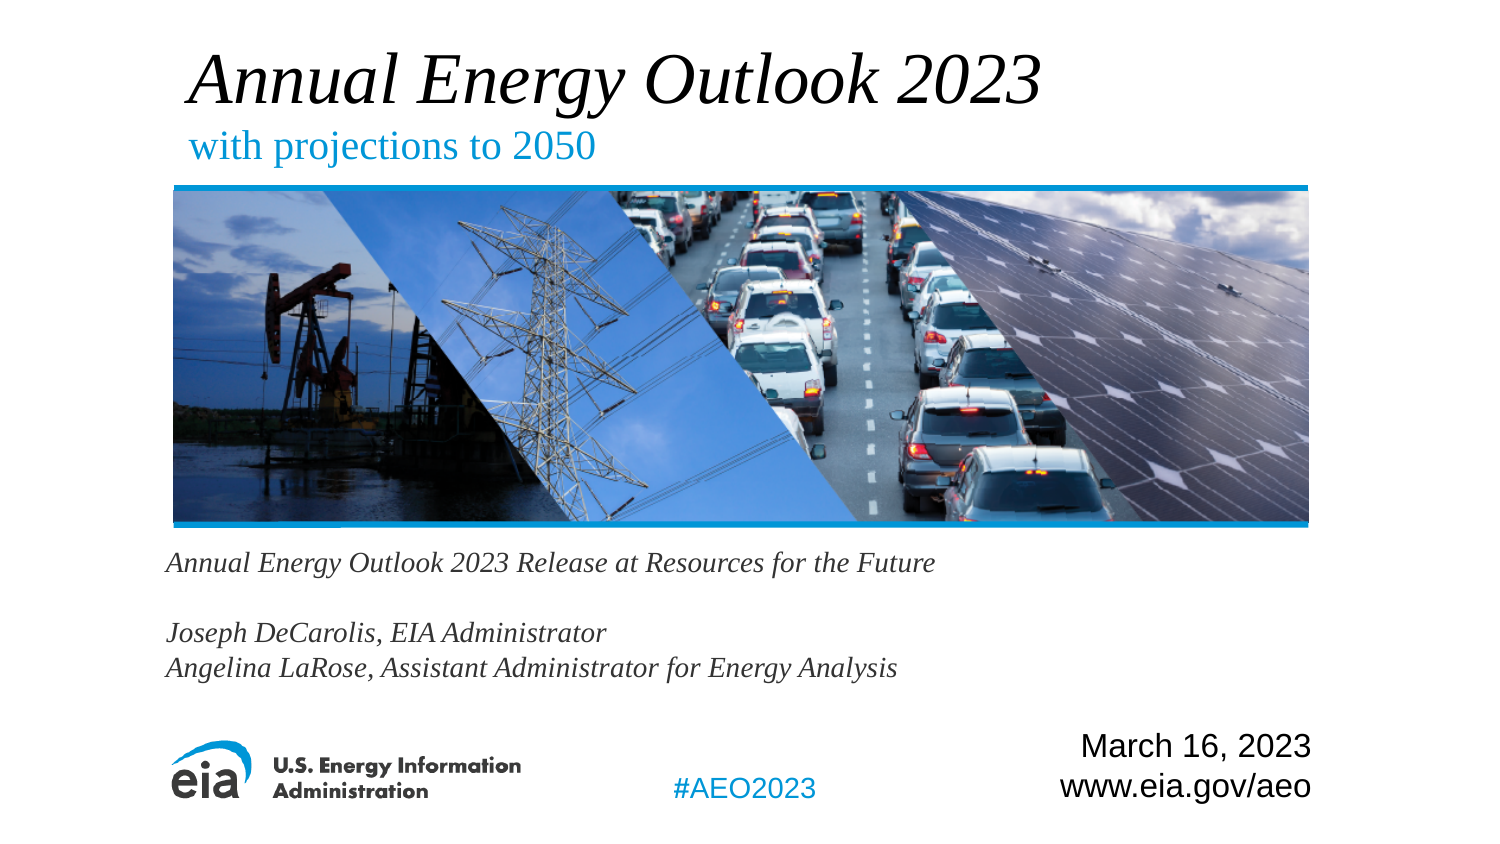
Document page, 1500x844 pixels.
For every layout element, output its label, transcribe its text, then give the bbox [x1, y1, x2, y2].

picture [162, 730, 529, 813]
text_box #AEO2023 [533, 762, 962, 812]
text_box March 16, 2023 www.eia.gov/aeo [927, 734, 1327, 812]
text_box Annual Energy Outlook 2023 with projections to 2050 [173, 22, 1367, 176]
text_box Annual Energy Outlook 2023 Release at Resources for the Future Joseph DeCarolis, EIA Administrator Angelina LaRose, Assistant Administrator for Energy Analysis [151, 535, 1362, 734]
picture [173, 192, 1309, 521]
